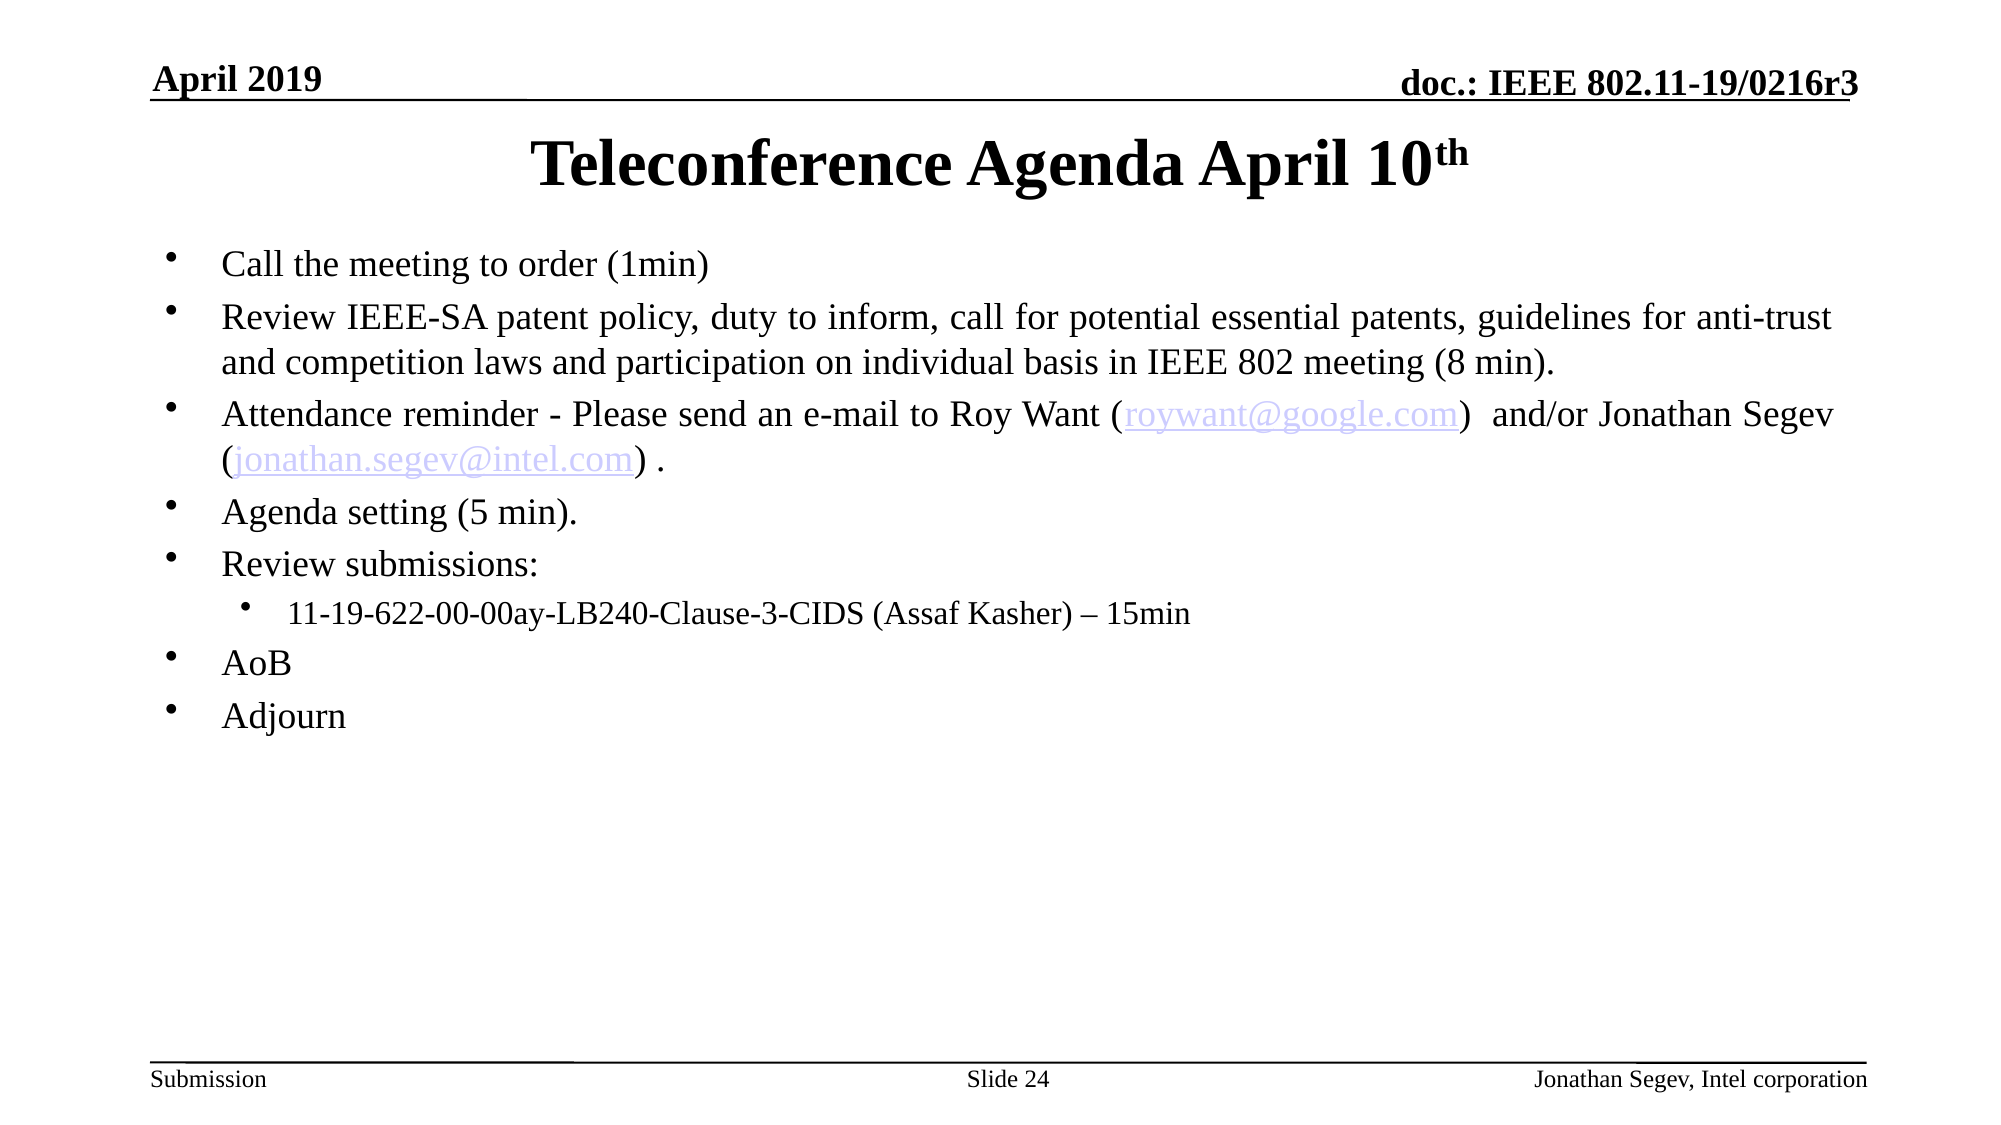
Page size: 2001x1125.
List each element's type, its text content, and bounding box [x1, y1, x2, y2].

slide_number Slide 24 [950, 1061, 1067, 1123]
title Teleconference Agenda April 10th [149, 112, 1850, 205]
list Call the meeting to order (1min) Review IEEE-SA patent policy, duty to inform, call for potential essential patents, guidelines for anti-trust and competition laws and participation on individual basis in IEEE 802 meeting (8 min). Attendance reminder - Please send an e-mail to Roy Want (roywant@google.com) and/or Jonathan Segev (jonathan.segev@intel.com) . Agenda setting (5 min). Review submissions: 11-19-622-00-00ay-LB240-Clause-3-CIDS (Assaf Kasher) – 15min AoB Adjourn [149, 231, 1850, 1000]
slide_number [152, 54, 563, 100]
footer Jonathan Segev, Intel corporation [1171, 1061, 1869, 1093]
